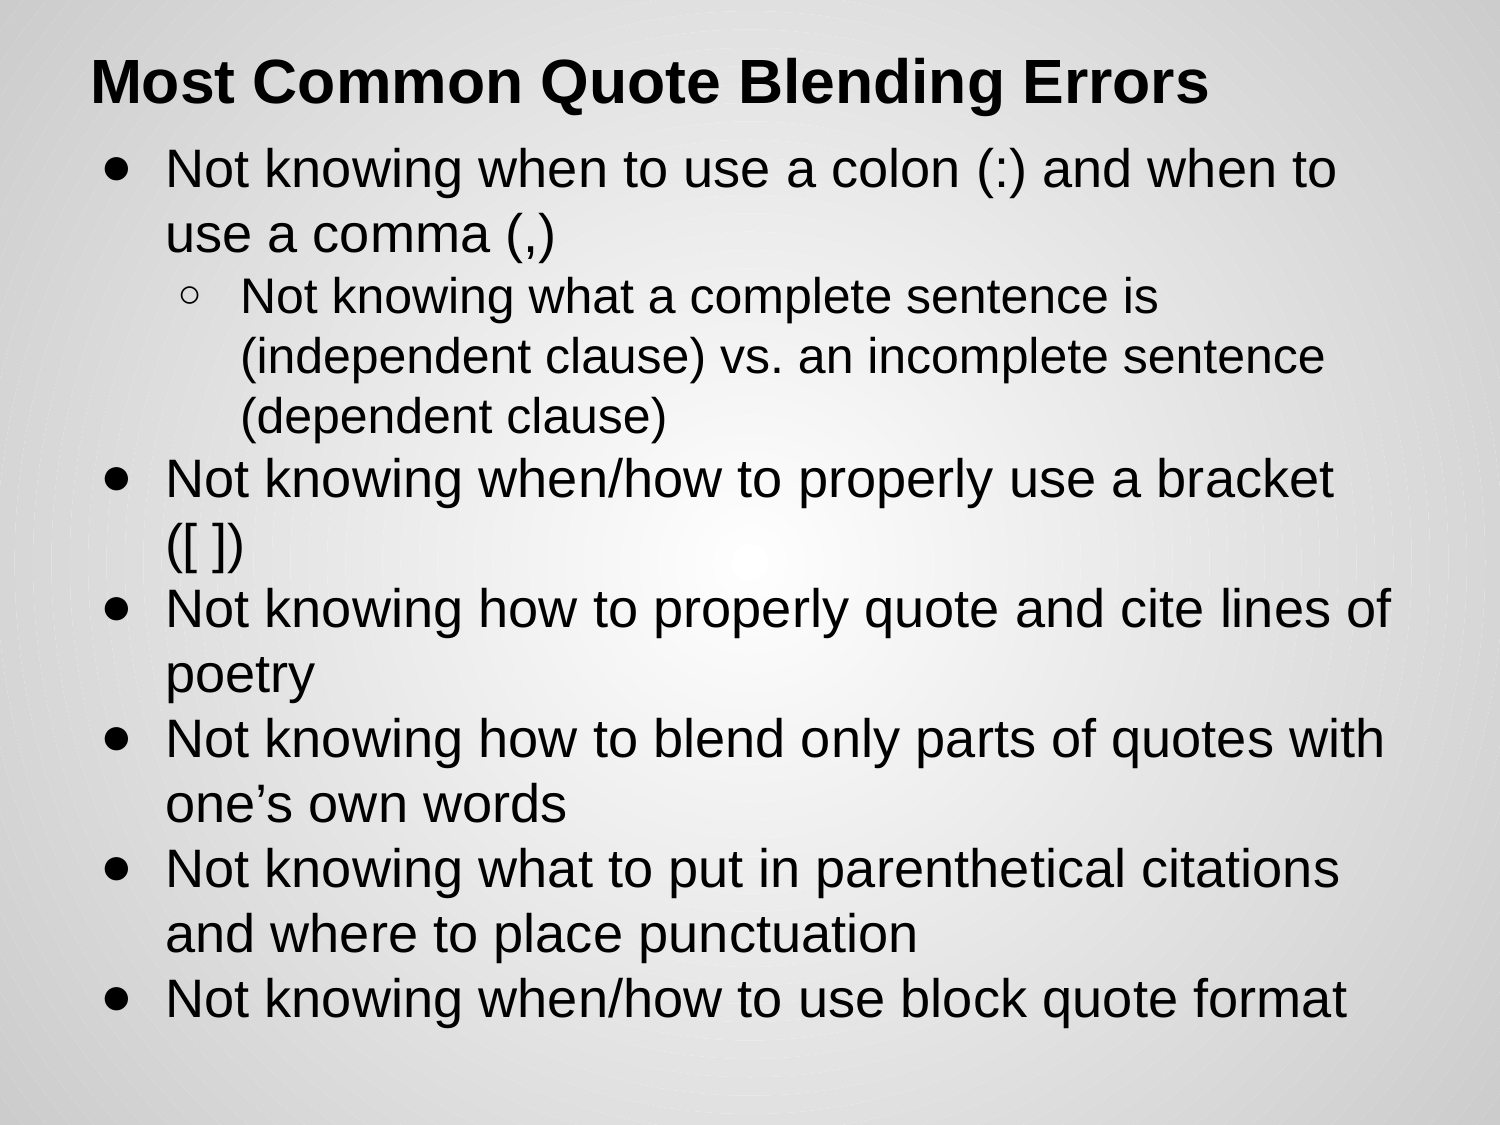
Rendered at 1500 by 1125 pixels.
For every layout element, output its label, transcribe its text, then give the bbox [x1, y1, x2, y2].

title Most Common Quote Blending Errors [75, 45, 1425, 118]
list Not knowing when to use a colon (:) and when to use a comma (,) Not knowing what a complete sentence is (independent clause) vs. an incomplete sentence (dependent clause) Not knowing when/how to properly use a bracket ([ ]) Not knowing how to properly quote and cite lines of poetry Not knowing how to blend only parts of quotes with one’s own words Not knowing what to put in parenthetical citations and where to place punctuation Not knowing when/how to use block quote format [75, 118, 1425, 1078]
